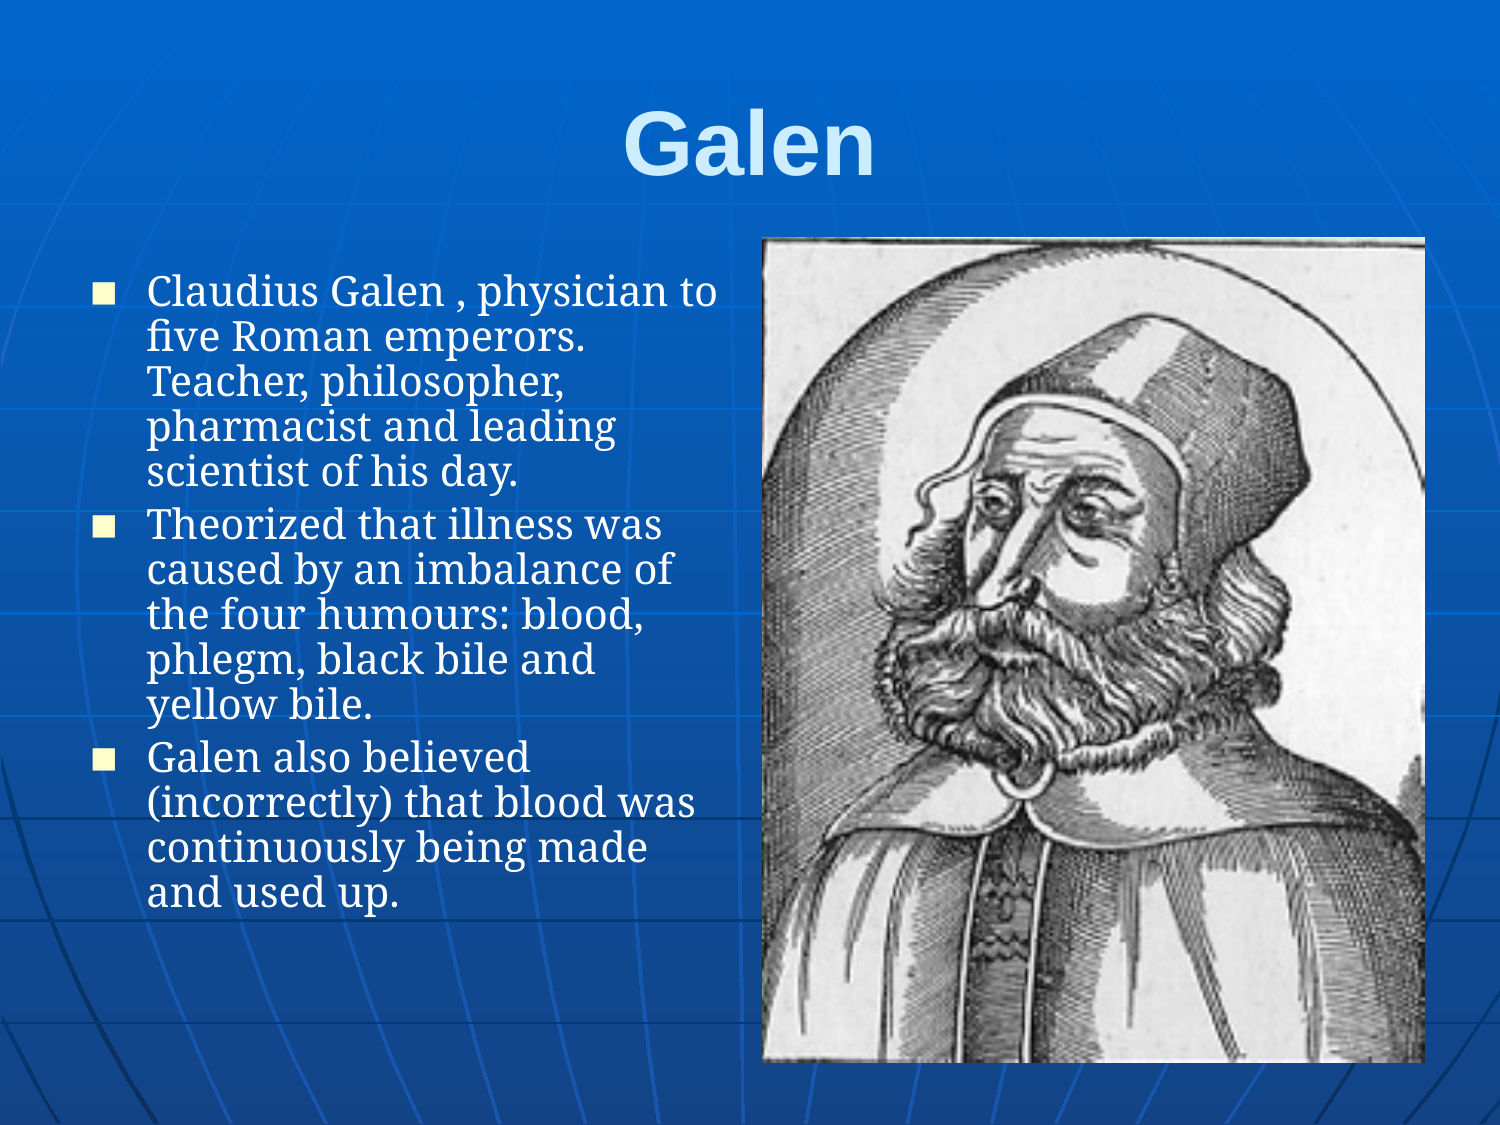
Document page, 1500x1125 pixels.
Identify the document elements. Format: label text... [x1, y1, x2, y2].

picture [762, 237, 1426, 1063]
title Galen [75, 45, 1425, 233]
list Claudius Galen , physician to five Roman emperors. Teacher, philosopher, pharmacist and leading scientist of his day. Theorized that illness was caused by an imbalance of the four humours: blood, phlegm, black bile and yellow bile. Galen also believed (incorrectly) that blood was continuously being made and used up. [75, 262, 738, 1005]
